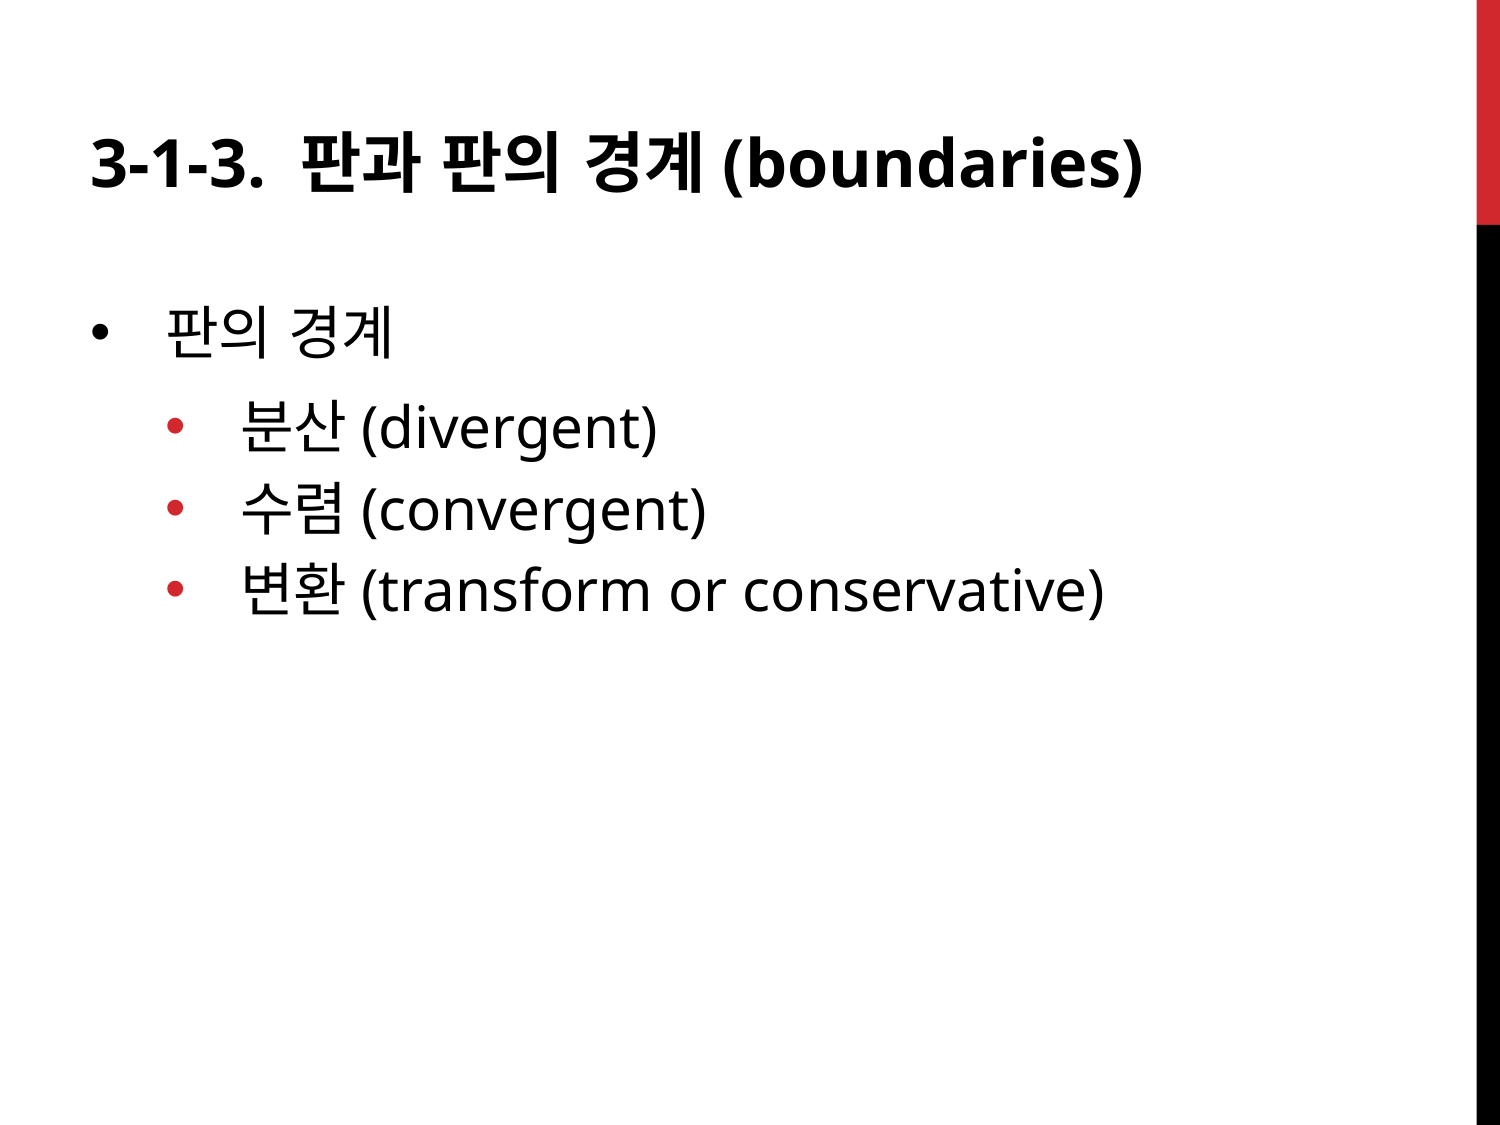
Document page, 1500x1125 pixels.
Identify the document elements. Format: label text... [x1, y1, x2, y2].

list 3-1-3. 판과 판의 경계(boundaries) 판의 경계 분산(divergent) 수렴(convergent) 변환(transform or conservative) [75, 113, 1325, 1005]
